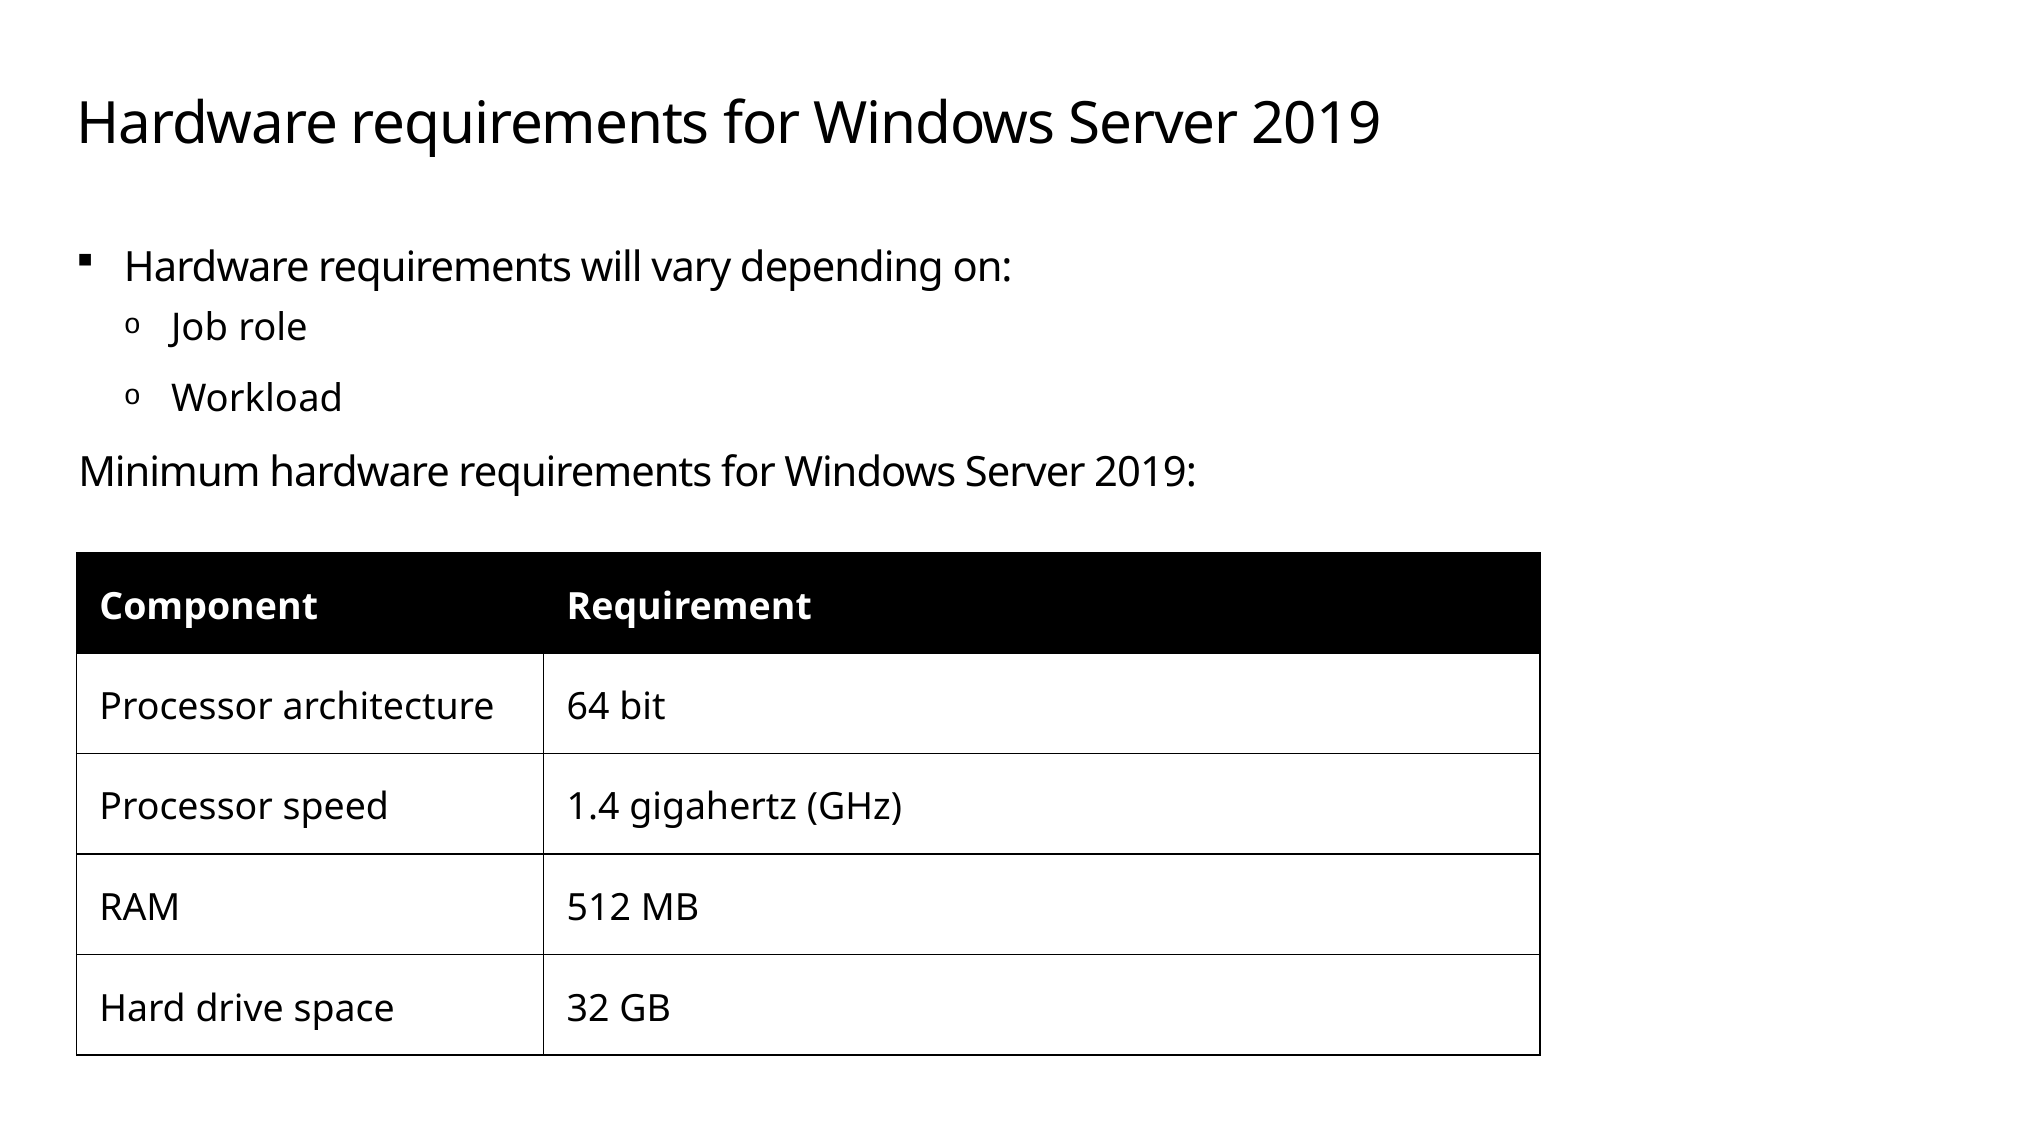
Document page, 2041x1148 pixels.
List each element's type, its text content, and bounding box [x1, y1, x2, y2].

table_cell 1.4 gigahertz (GHz) [544, 754, 1539, 853]
table_cell RAM [77, 855, 543, 954]
table_header Requirement [544, 553, 1539, 652]
list Hardware requirements will vary depending on: Job role Workload Minimum hardware requirements for Windows Server 2019: [76, 240, 1970, 1074]
table_cell 32 GB [544, 955, 1539, 1054]
table_cell Processor speed [77, 754, 543, 853]
table_cell 512 MB [544, 855, 1539, 954]
table_cell Hard drive space [77, 955, 543, 1054]
table_cell Processor architecture [77, 654, 543, 753]
table_header Component [77, 553, 544, 652]
title Hardware requirements for Windows Server 2019 [76, 93, 1968, 161]
table_cell 64 bit [544, 654, 1539, 753]
